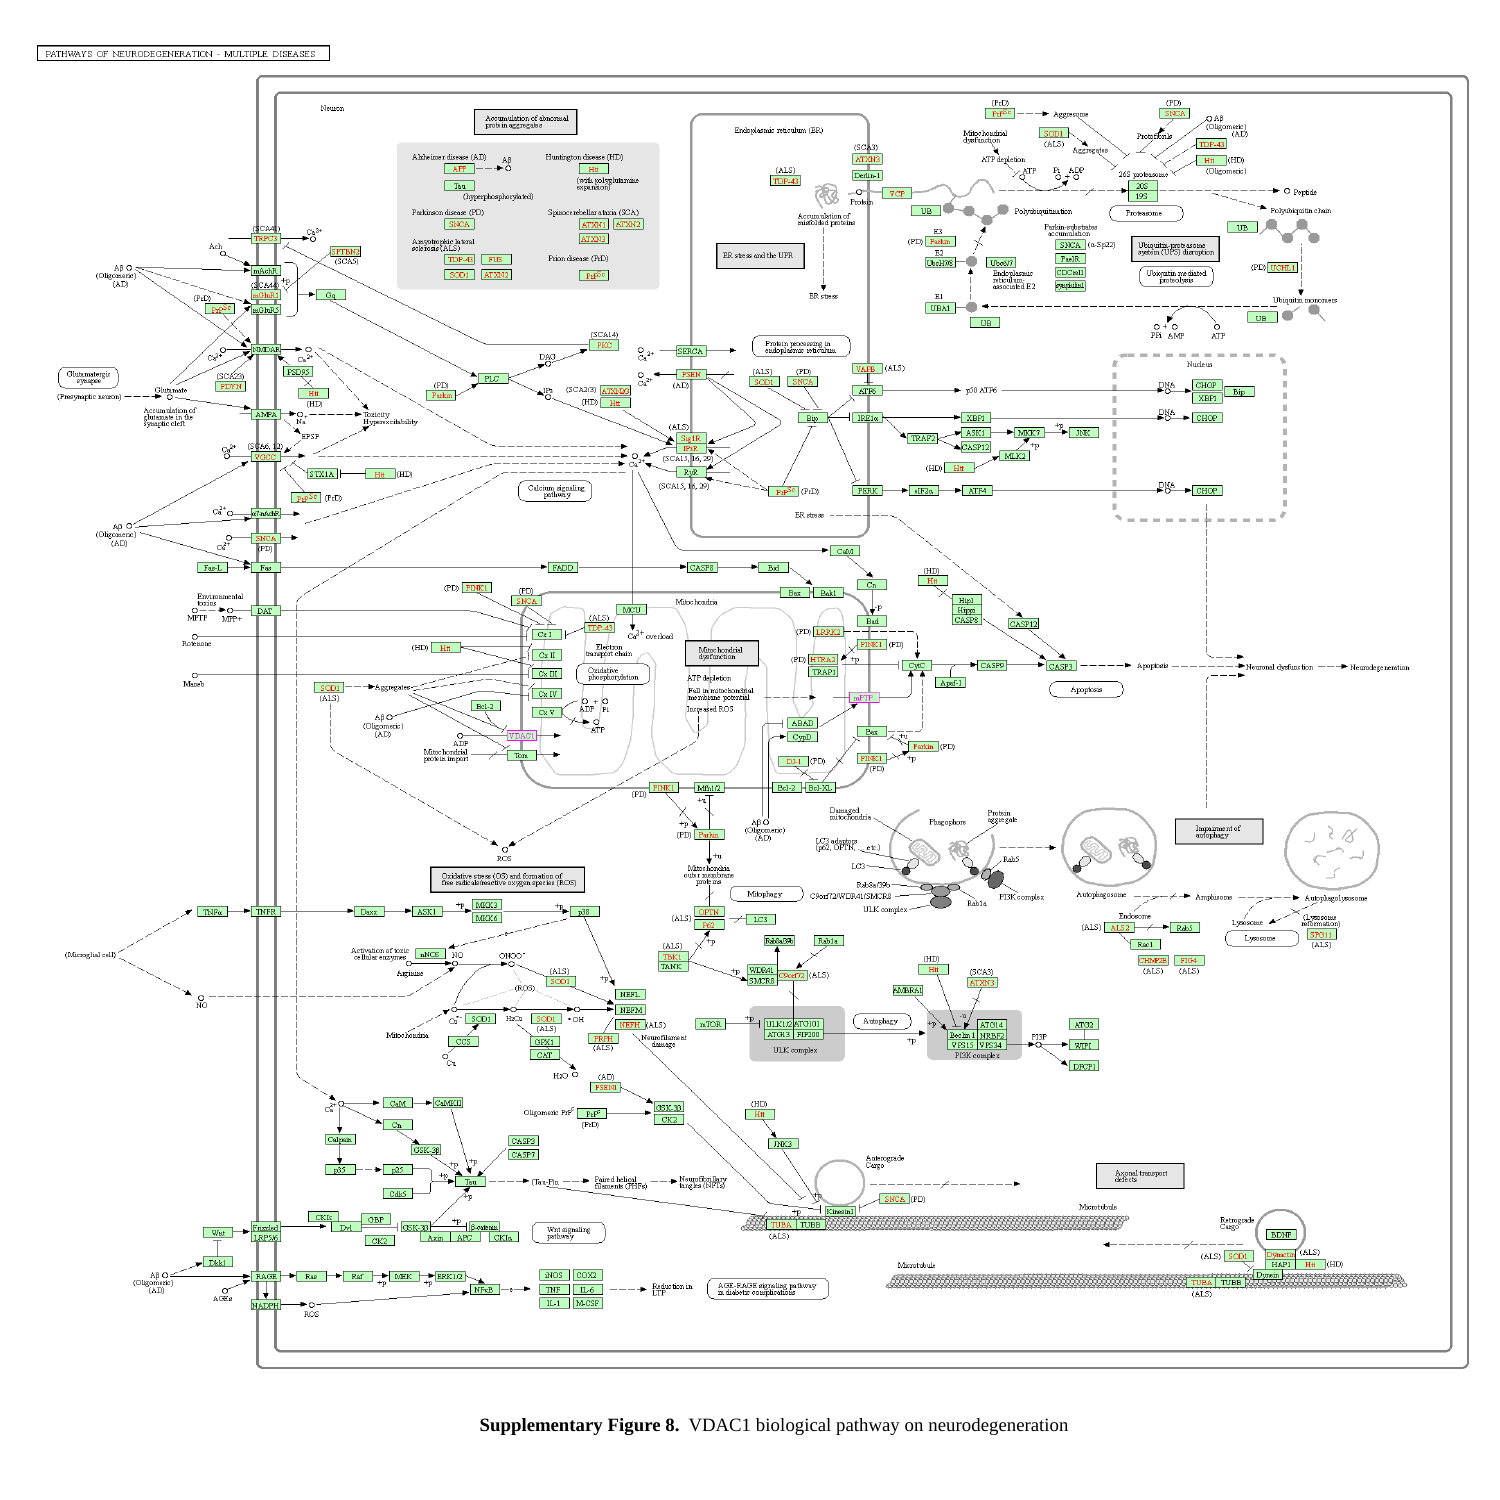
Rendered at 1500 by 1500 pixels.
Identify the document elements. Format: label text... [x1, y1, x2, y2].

text_box Supplementary Figure 8. VDAC1 biological pathway on neurodegeneration [468, 1406, 1295, 1441]
picture [15, 33, 1472, 1369]
